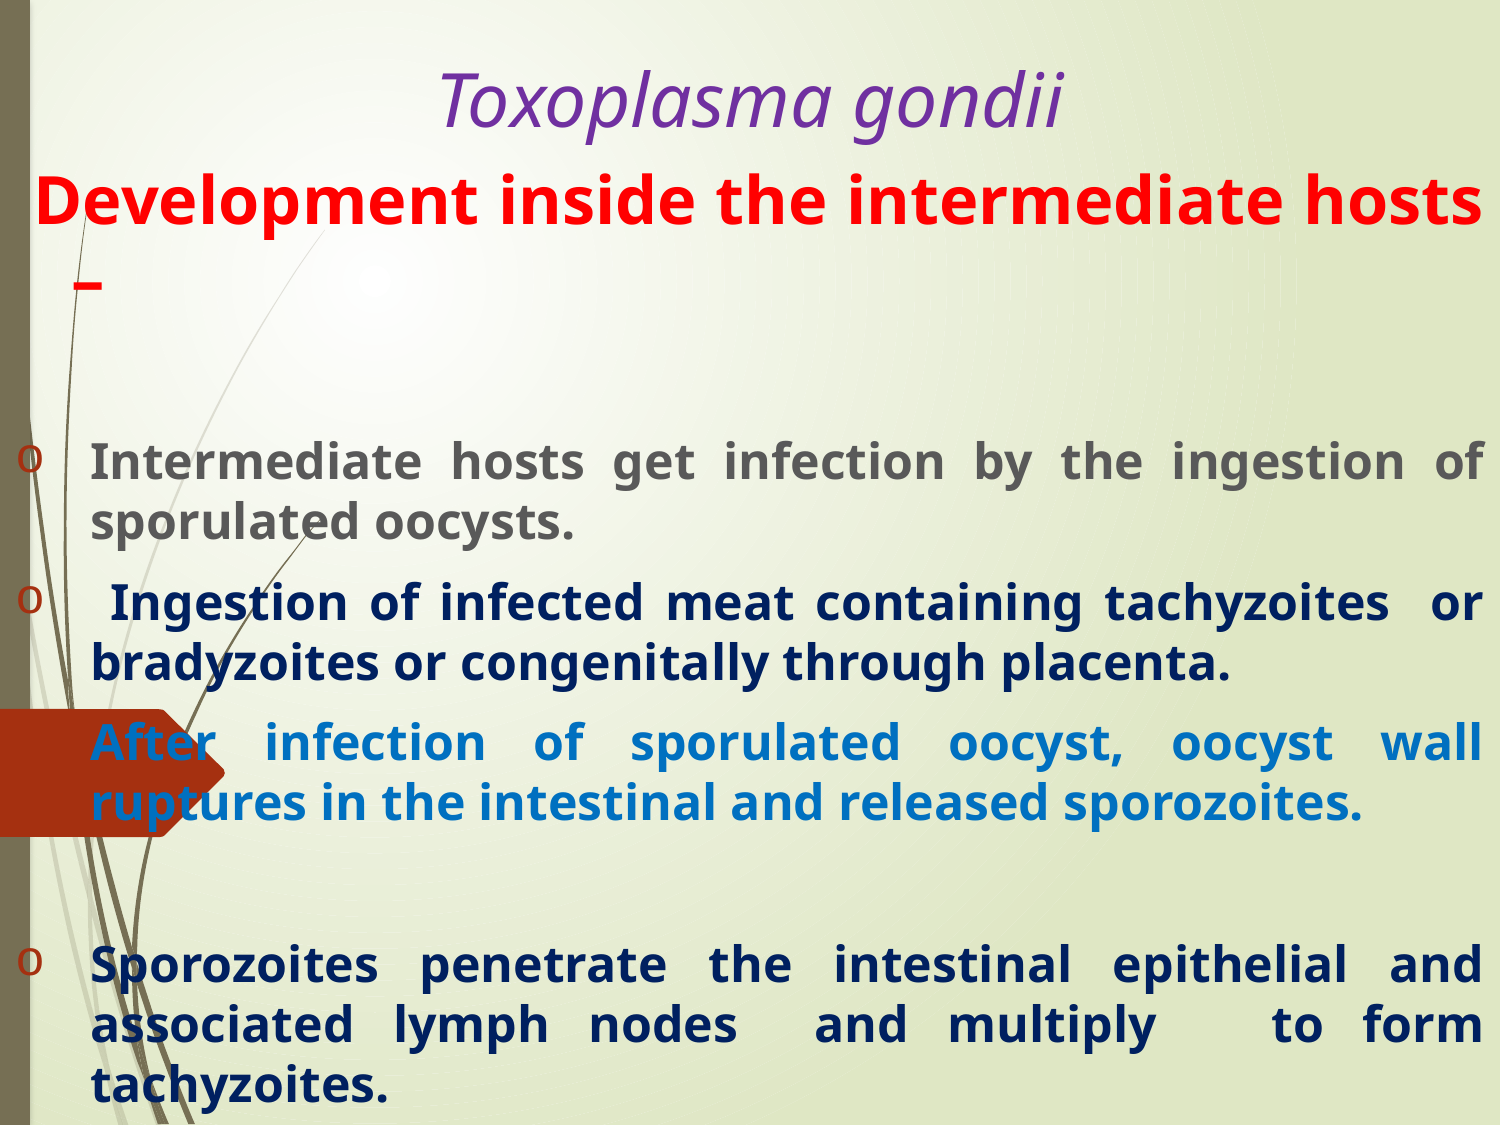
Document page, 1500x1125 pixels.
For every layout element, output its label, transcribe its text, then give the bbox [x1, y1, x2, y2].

title Toxoplasma gondii [0, 0, 1500, 149]
subtitle Development inside the intermediate hosts – Intermediate hosts get infection by the ingestion of sporulated oocysts. Ingestion of infected meat containing tachyzoites or bradyzoites or congenitally through placenta. After infection of sporulated oocyst, oocyst wall ruptures in the intestinal and released sporozoites. Sporozoites penetrate the intestinal epithelial and associated lymph nodes and multiply to form tachyzoites. [0, 149, 1500, 1125]
